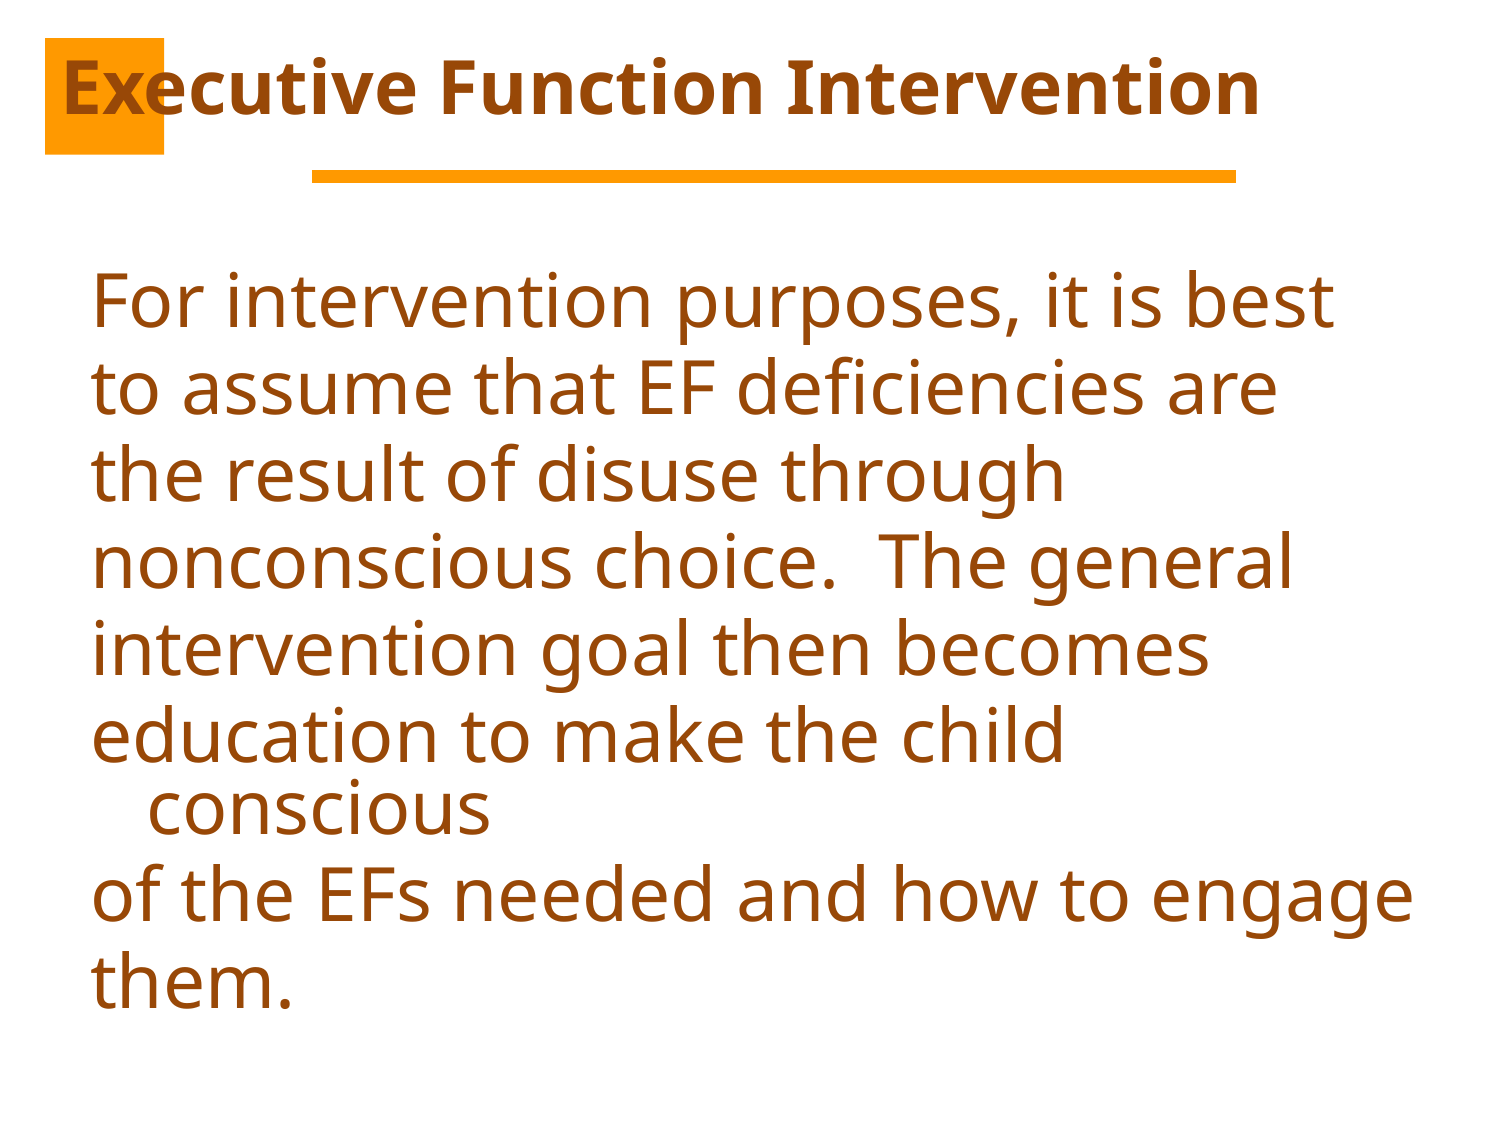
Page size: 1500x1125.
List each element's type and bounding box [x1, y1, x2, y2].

list [74, 261, 1438, 1013]
title [44, 0, 1294, 169]
